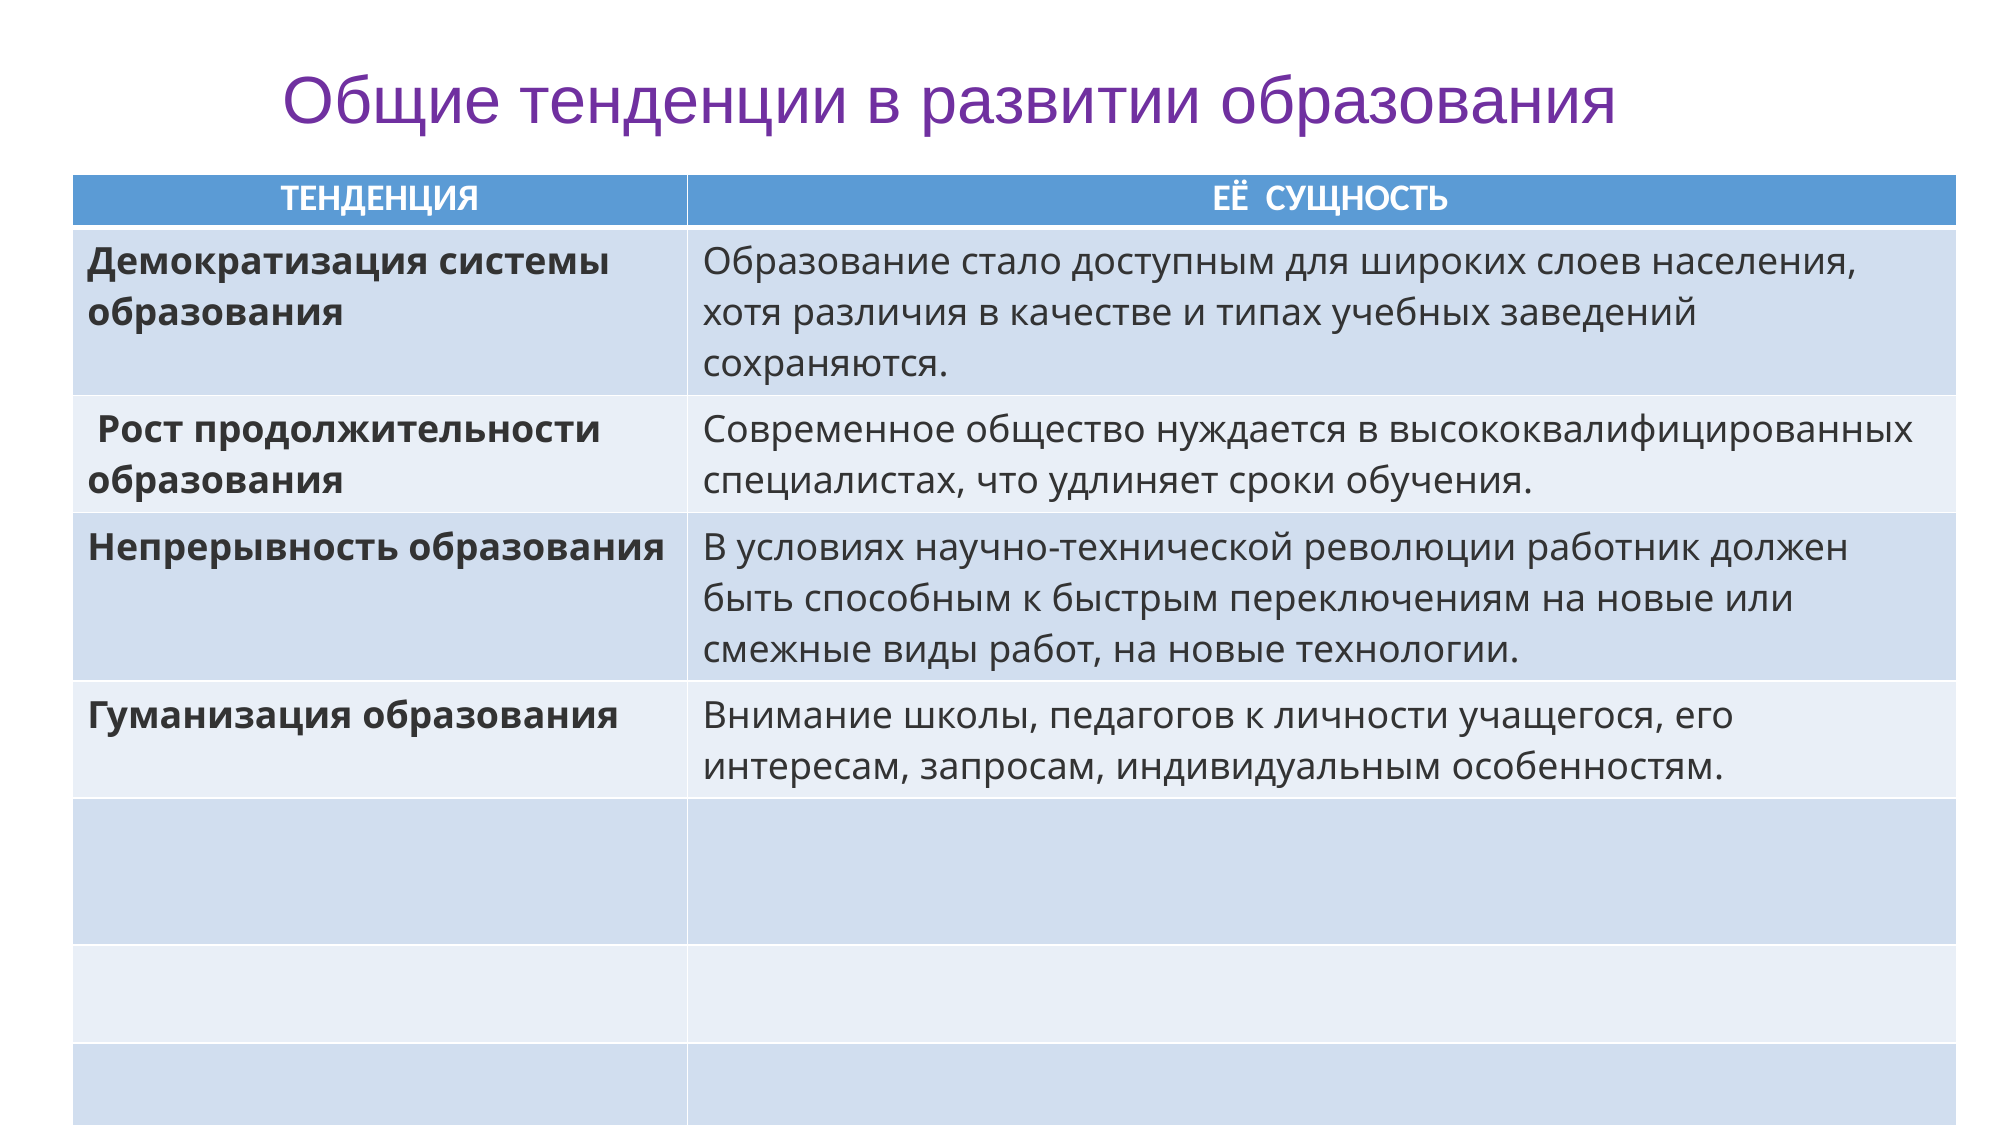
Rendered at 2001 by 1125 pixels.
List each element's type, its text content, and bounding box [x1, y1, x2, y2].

table_header ЕЁ СУЩНОСТЬ [688, 175, 1956, 225]
title Общие тенденции в развитии образования [137, 59, 1863, 148]
table_cell [73, 1044, 687, 1125]
table_cell Непрерывность образования [73, 513, 687, 680]
table_cell Современное общество нуждается в высококвалифицированных специалистах, что удлиняет сроки обучения. [688, 396, 1956, 512]
table_cell [73, 799, 687, 944]
table_cell [688, 946, 1956, 1042]
table_cell Рост продолжительности образования [73, 396, 687, 512]
table_cell [688, 799, 1956, 944]
table_cell Внимание школы, педагогов к личности учащегося, его интересам, запросам, индивидуальным особенностям. [688, 682, 1956, 797]
table_header ТЕНДЕНЦИЯ [73, 175, 687, 225]
table_cell Образование стало доступным для широких слоев населения, хотя различия в качестве и типах учебных заведений сохраняются. [688, 230, 1956, 395]
table_cell [688, 1044, 1956, 1125]
table_cell В условиях научно-технической революции работник должен быть способным к быстрым переключениям на новые или смежные виды работ, на новые технологии. [688, 513, 1956, 680]
table_cell [73, 946, 687, 1042]
table_cell Демократизация системы образования [73, 230, 687, 395]
table_cell Гуманизация образования [73, 682, 687, 797]
